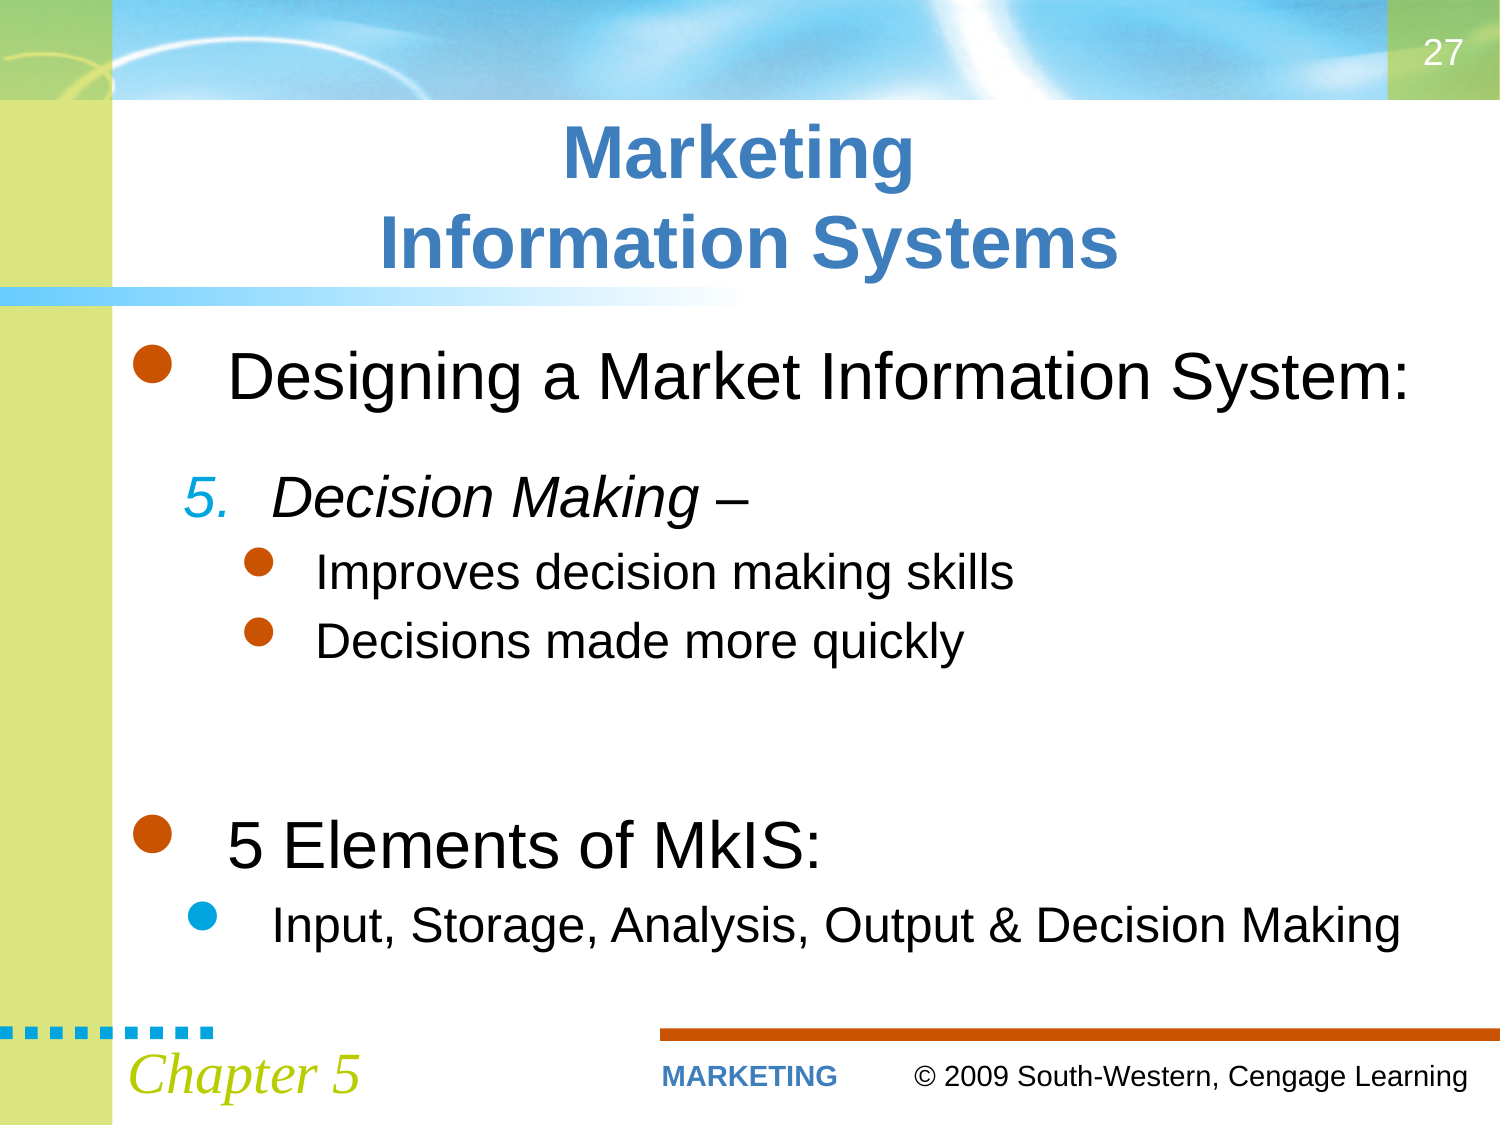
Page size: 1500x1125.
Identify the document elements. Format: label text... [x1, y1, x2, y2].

slide_number 27 [1387, 0, 1500, 101]
title Marketing Information Systems [112, 99, 1388, 288]
list Designing a Market Information System: Decision Making – Improves decision making skills Decisions made more quickly 5 Elements of MkIS: Input, Storage, Analysis, Output & Decision Making [112, 324, 1476, 1001]
footer Chapter 5 [112, 1012, 638, 1113]
